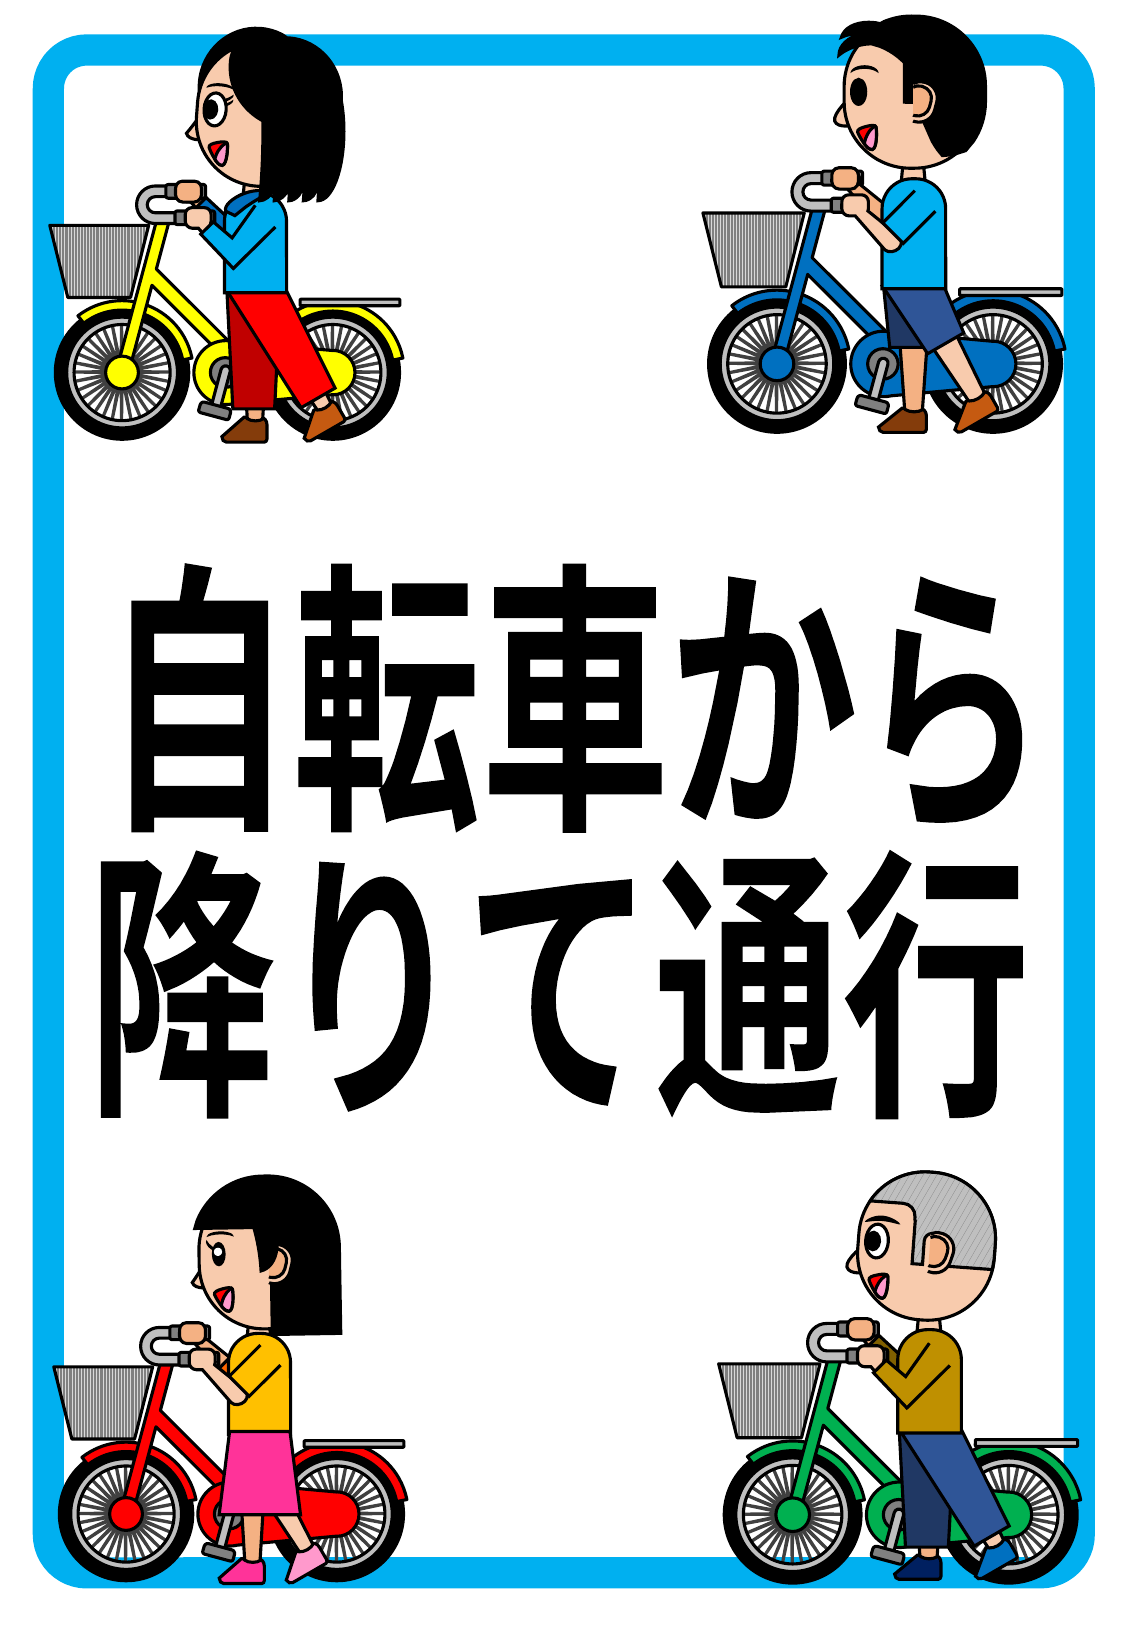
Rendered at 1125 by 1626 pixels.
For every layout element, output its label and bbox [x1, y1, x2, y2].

text_box [49, 28, 405, 444]
text_box [46, 47, 1082, 1575]
text_box [53, 1175, 409, 1586]
text_box [718, 1170, 1083, 1588]
text_box [702, 14, 1067, 437]
